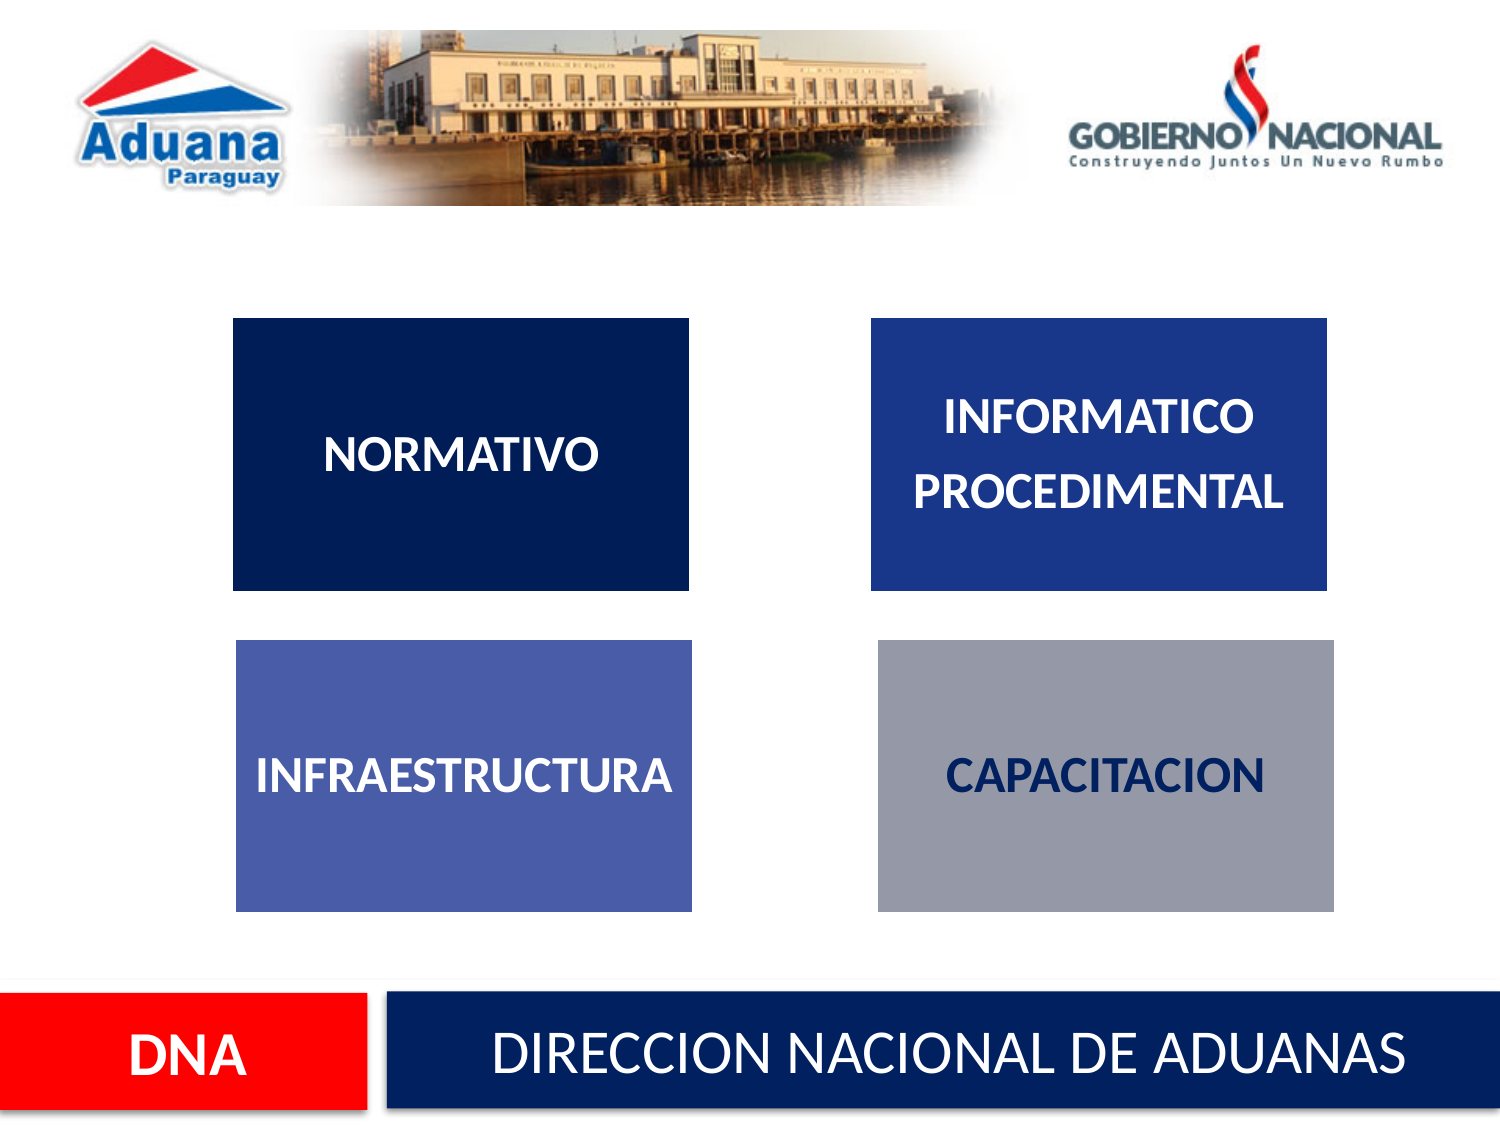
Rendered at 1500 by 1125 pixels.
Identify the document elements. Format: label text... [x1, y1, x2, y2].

picture [52, 30, 1460, 207]
text_box DNA [64, 1005, 311, 1096]
subtitle DIRECCION NACIONAL DE ADUANAS [399, 992, 1500, 1106]
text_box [175, 316, 1348, 915]
